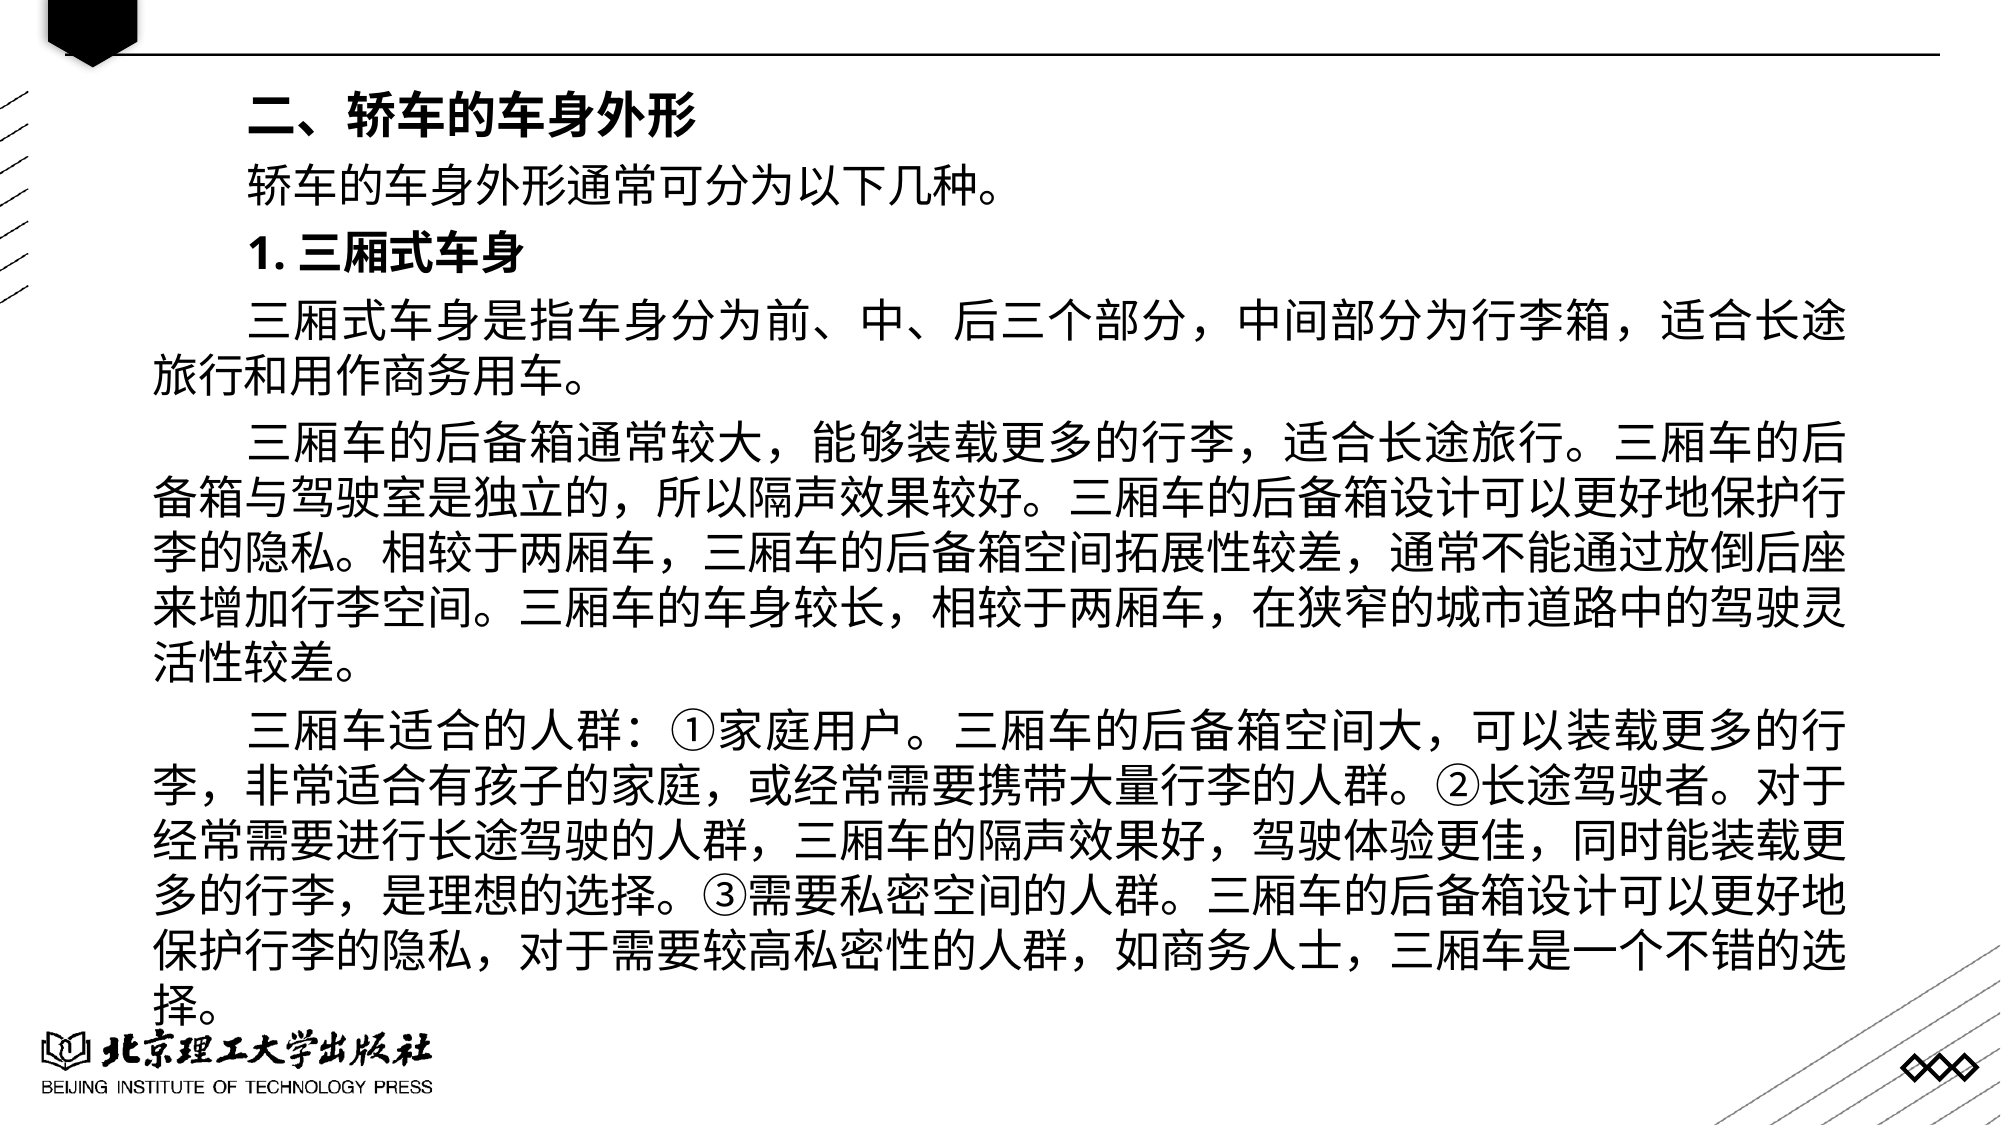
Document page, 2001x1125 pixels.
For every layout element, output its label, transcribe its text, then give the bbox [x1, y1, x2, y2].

text_box 二、轿车的车身外形 轿车的车身外形通常可分为以下几种。 1.三厢式车身 三厢式车身是指车身分为前、中、后三个部分，中间部分为行李箱，适合长途旅行和用作商务用车。 三厢车的后备箱通常较大，能够装载更多的行李，适合长途旅行。三厢车的后备箱与驾驶室是独立的，所以隔声效果较好。三厢车的后备箱设计可以更好地保护行李的隐私。相较于两厢车，三厢车的后备箱空间拓展性较差，通常不能通过放倒后座来增加行李空间。三厢车的车身较长，相较于两厢车，在狭窄的城市道路中的驾驶灵活性较差。 三厢车适合的人群：①家庭用户。三厢车的后备箱空间大，可以装载更多的行李，非常适合有孩子的家庭，或经常需要携带大量行李的人群。②长途驾驶者。对于经常需要进行长途驾驶的人群，三厢车的隔声效果好，驾驶体验更佳，同时能装载更多的行李，是理想的选择。③需要私密空间的人群。三厢车的后备箱设计可以更好地保护行李的隐私，对于需要较高私密性的人群，如商务人士，三厢车是一个不错的选择。 [137, 76, 1863, 1039]
picture [0, 0, 2001, 1125]
